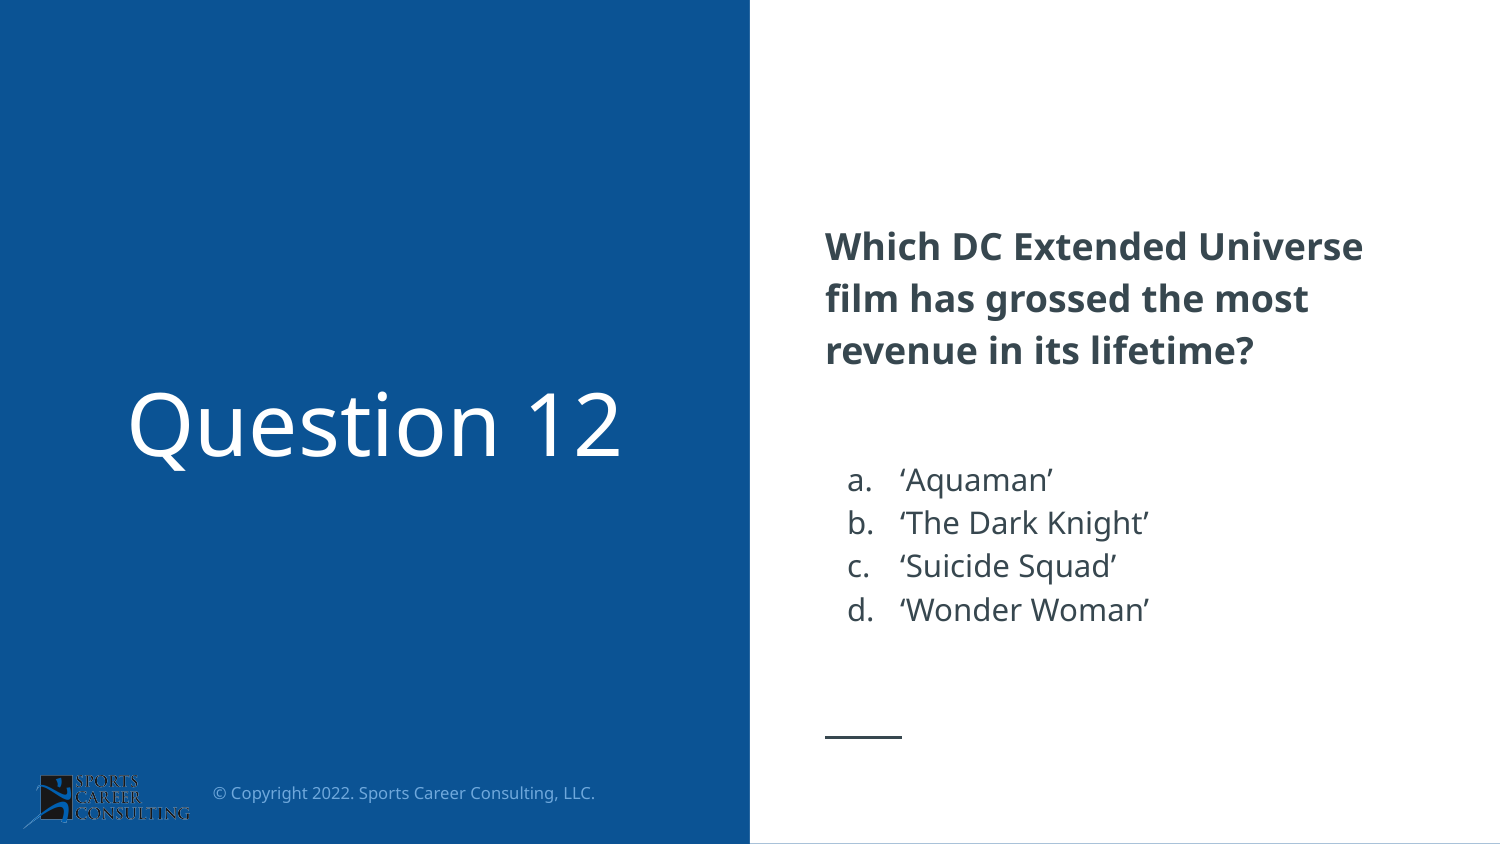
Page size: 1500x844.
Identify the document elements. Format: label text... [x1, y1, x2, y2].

text_box © Copyright 2022. Sports Career Consulting, LLC. [197, 767, 750, 838]
title Question 12 [43, 298, 708, 546]
list Which DC Extended Universe film has grossed the most revenue in its lifetime? ‘Aquaman’ ‘The Dark Knight’ ‘Suicide Squad’ ‘Wonder Woman’ [810, 118, 1455, 725]
picture [22, 774, 190, 829]
